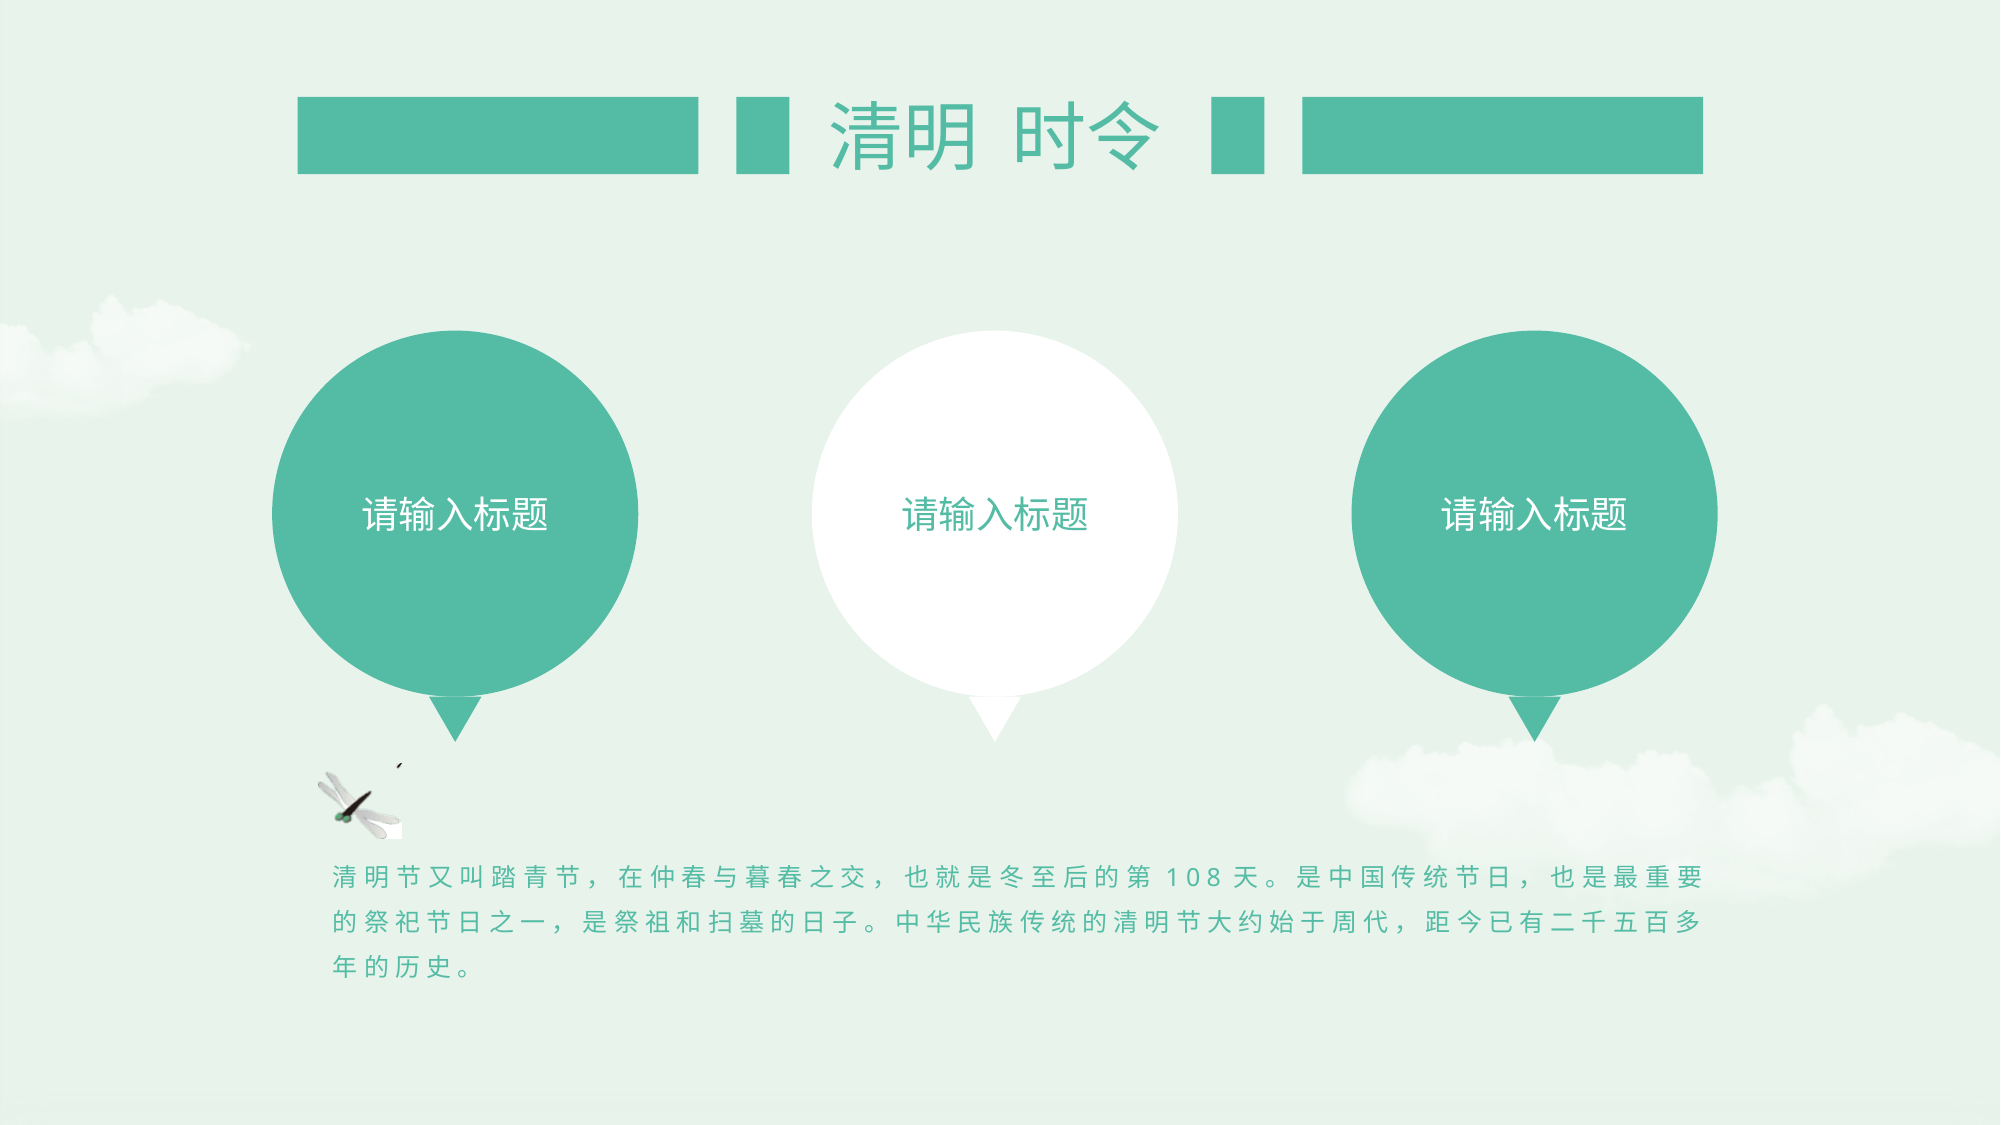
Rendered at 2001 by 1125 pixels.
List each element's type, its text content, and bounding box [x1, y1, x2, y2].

picture [0, 0, 2001, 1125]
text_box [297, 82, 1704, 189]
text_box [1351, 330, 1718, 742]
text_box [811, 330, 1178, 742]
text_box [272, 330, 639, 742]
text_box 清明节又叫踏青节，在仲春与暮春之交，也就是冬至后的第108天。是中国传统节日，也是最重要的祭祀节日之一，是祭祖和扫墓的日子。中华民族传统的清明节大约始于周代，距今已有二千五百多年的历史。 [318, 838, 1724, 989]
